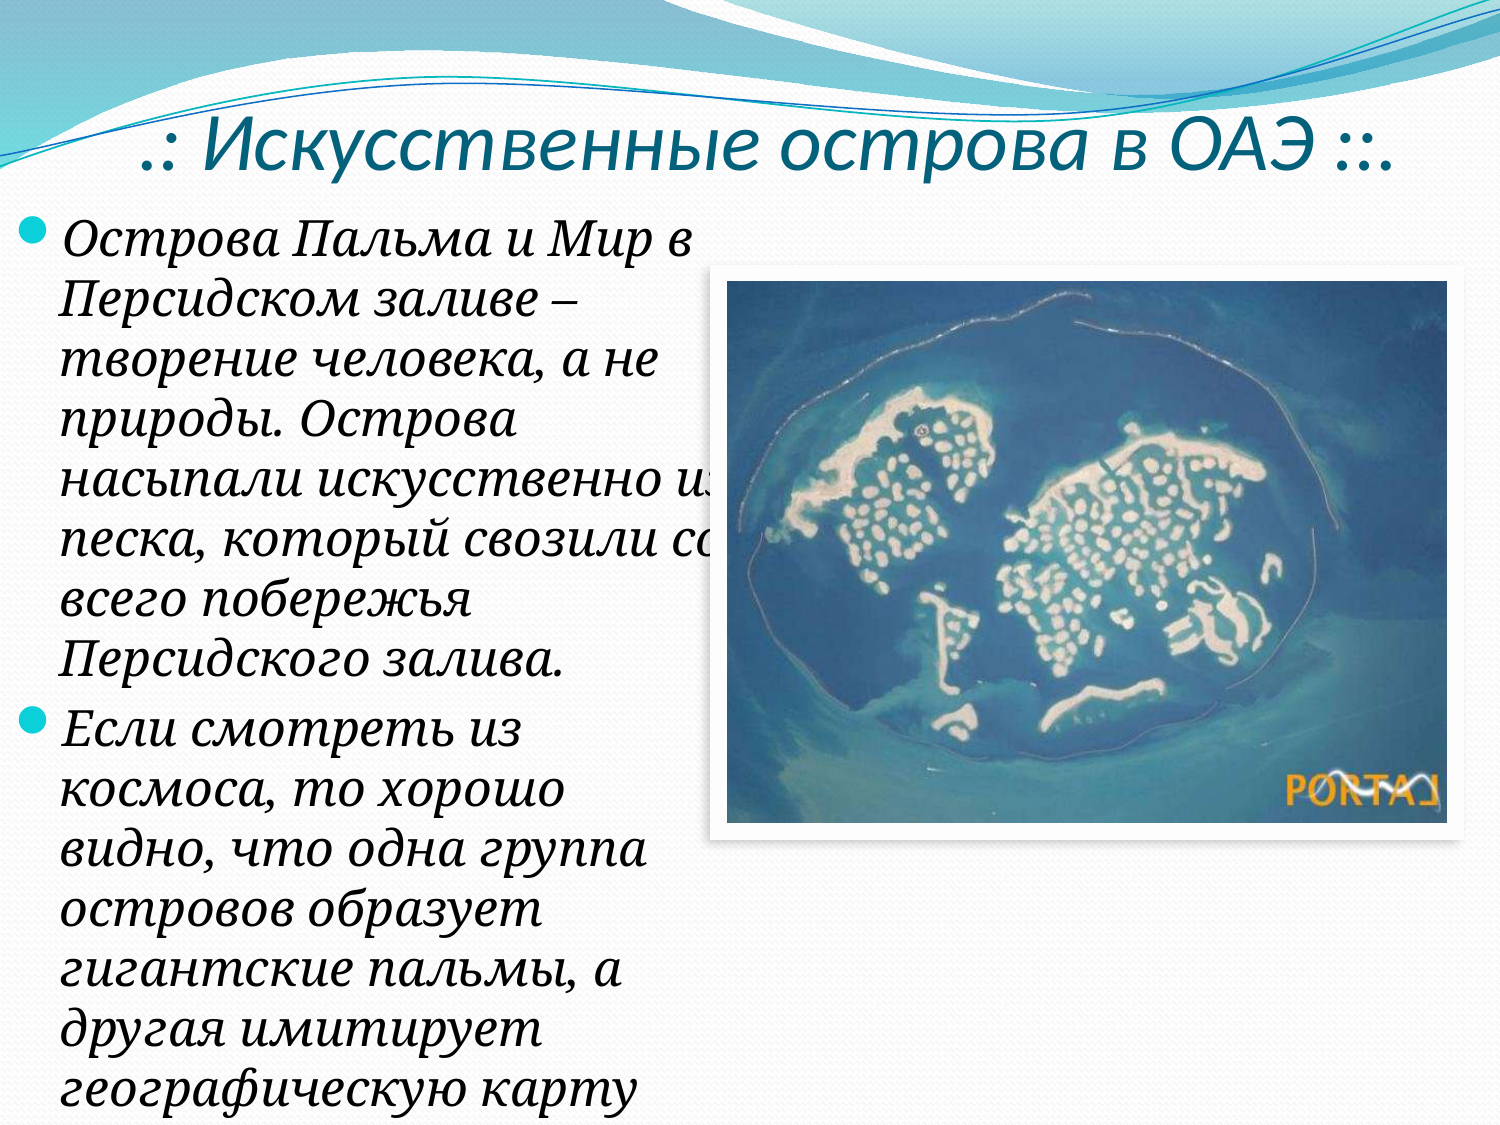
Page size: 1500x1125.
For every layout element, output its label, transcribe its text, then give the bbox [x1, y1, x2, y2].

title .: Искусственные острова в ОАЭ ::. [82, 23, 1432, 188]
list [726, 280, 1448, 824]
list Острова Пальма и Мир в Персидском заливе – творение человека, а не природы. Острова насыпали искусственно из песка, который свозили со всего побережья Персидского залива. Если смотреть из космоса, то хорошо видно, что одна группа островов образует гигантские пальмы, а другая имитирует географическую карту мира. [0, 199, 750, 1125]
